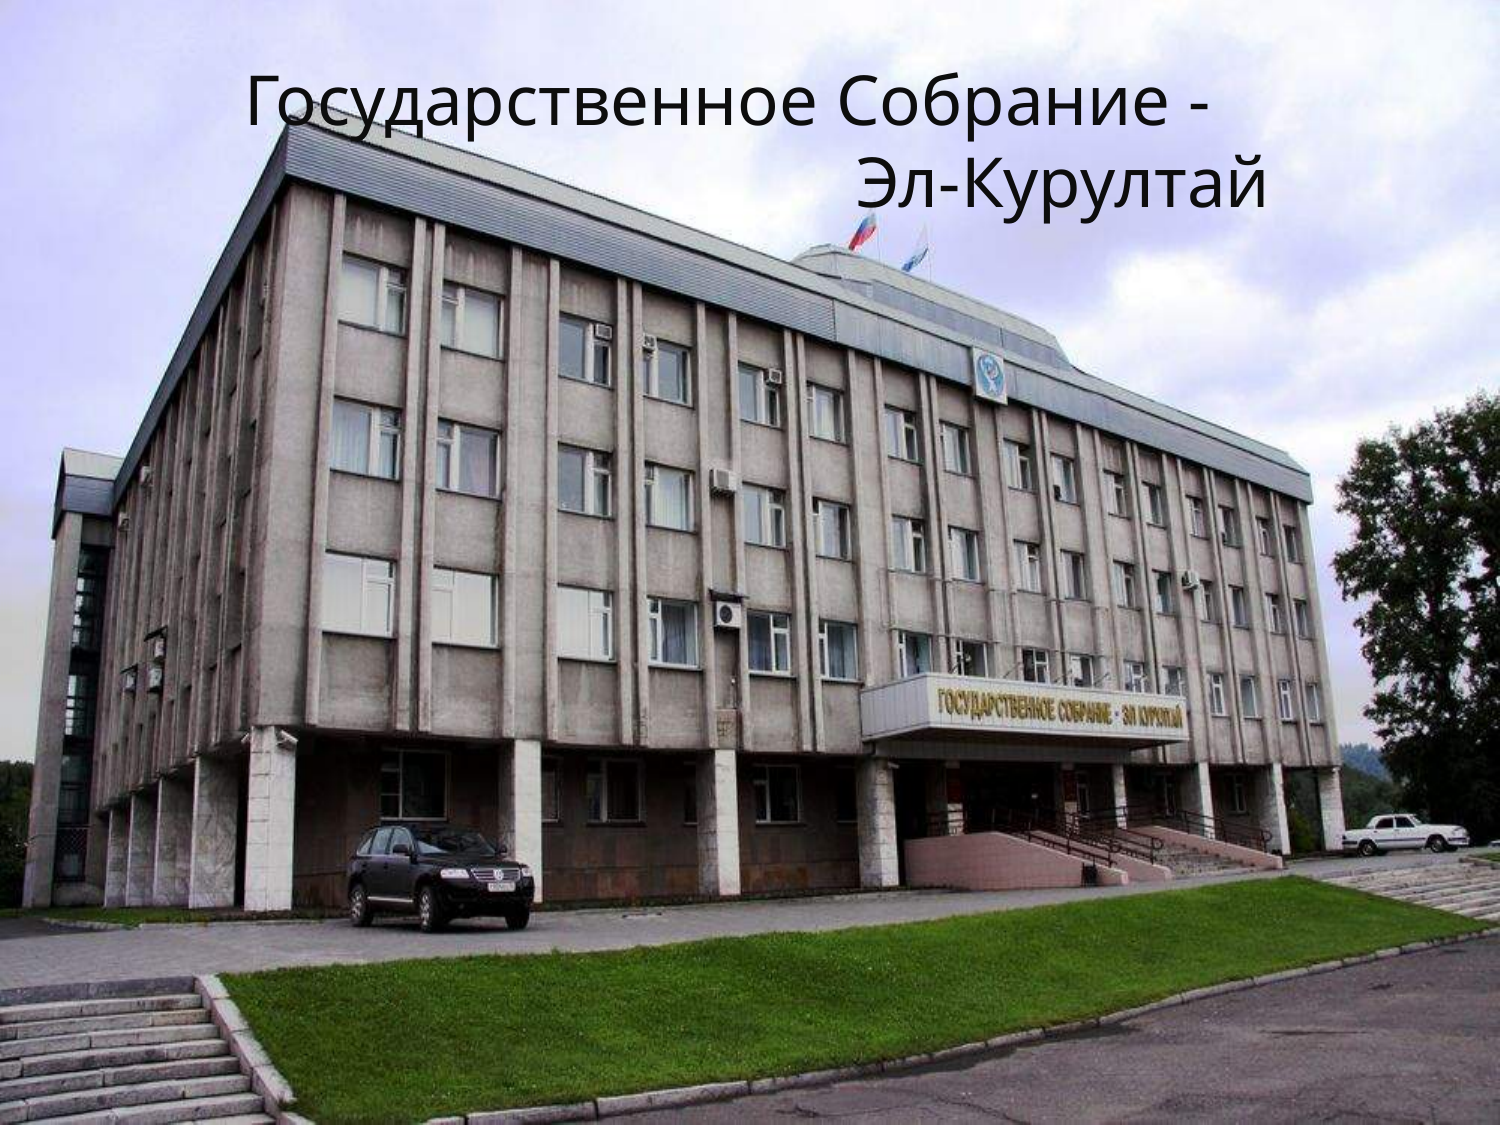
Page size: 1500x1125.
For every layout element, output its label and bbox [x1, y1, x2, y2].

list [0, 0, 1500, 1125]
